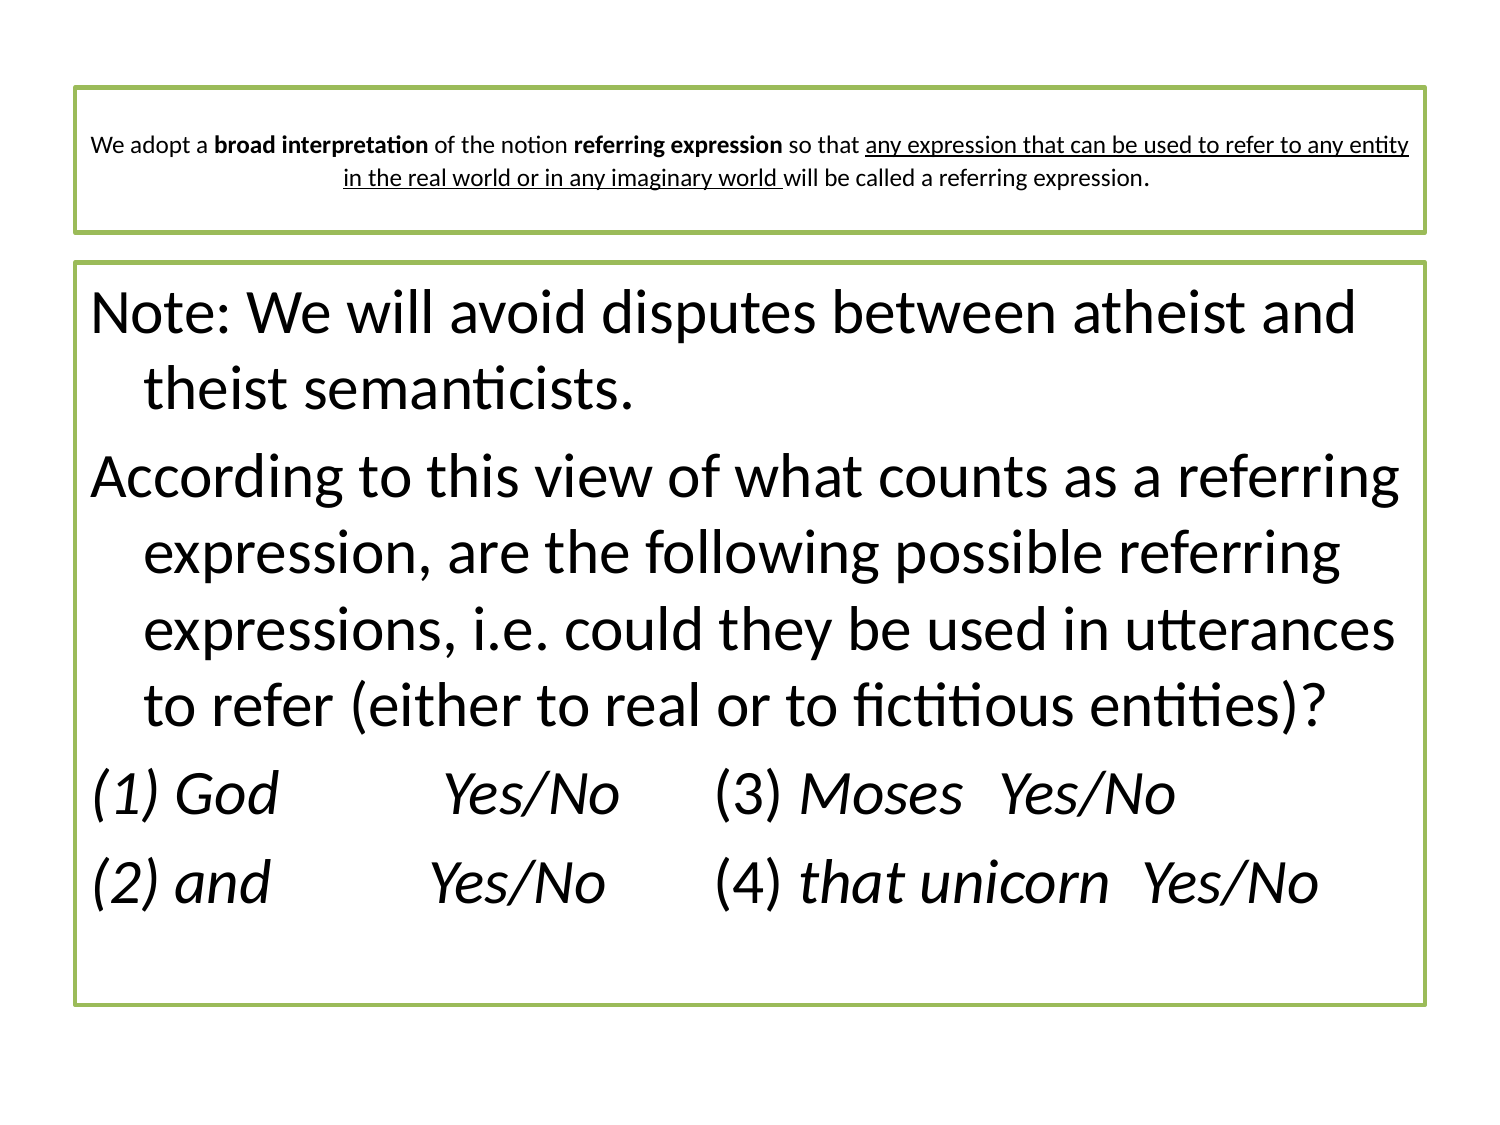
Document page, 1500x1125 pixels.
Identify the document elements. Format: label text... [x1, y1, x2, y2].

list Note: We will avoid disputes between atheist and theist semanticists. According to this view of what counts as a referring expression, are the following possible referring expressions, i.e. could they be used in utterances to refer (either to real or to fictitious entities)? (1) God Yes/No (3) Moses Yes/No (2) and Yes/No (4) that unicorn Yes/No [73, 260, 1427, 1007]
title We adopt a broad interpretation of the notion referring expression so that any expression that can be used to refer to any entity in the real world or in any imaginary world will be called a referring expression. [73, 85, 1427, 235]
